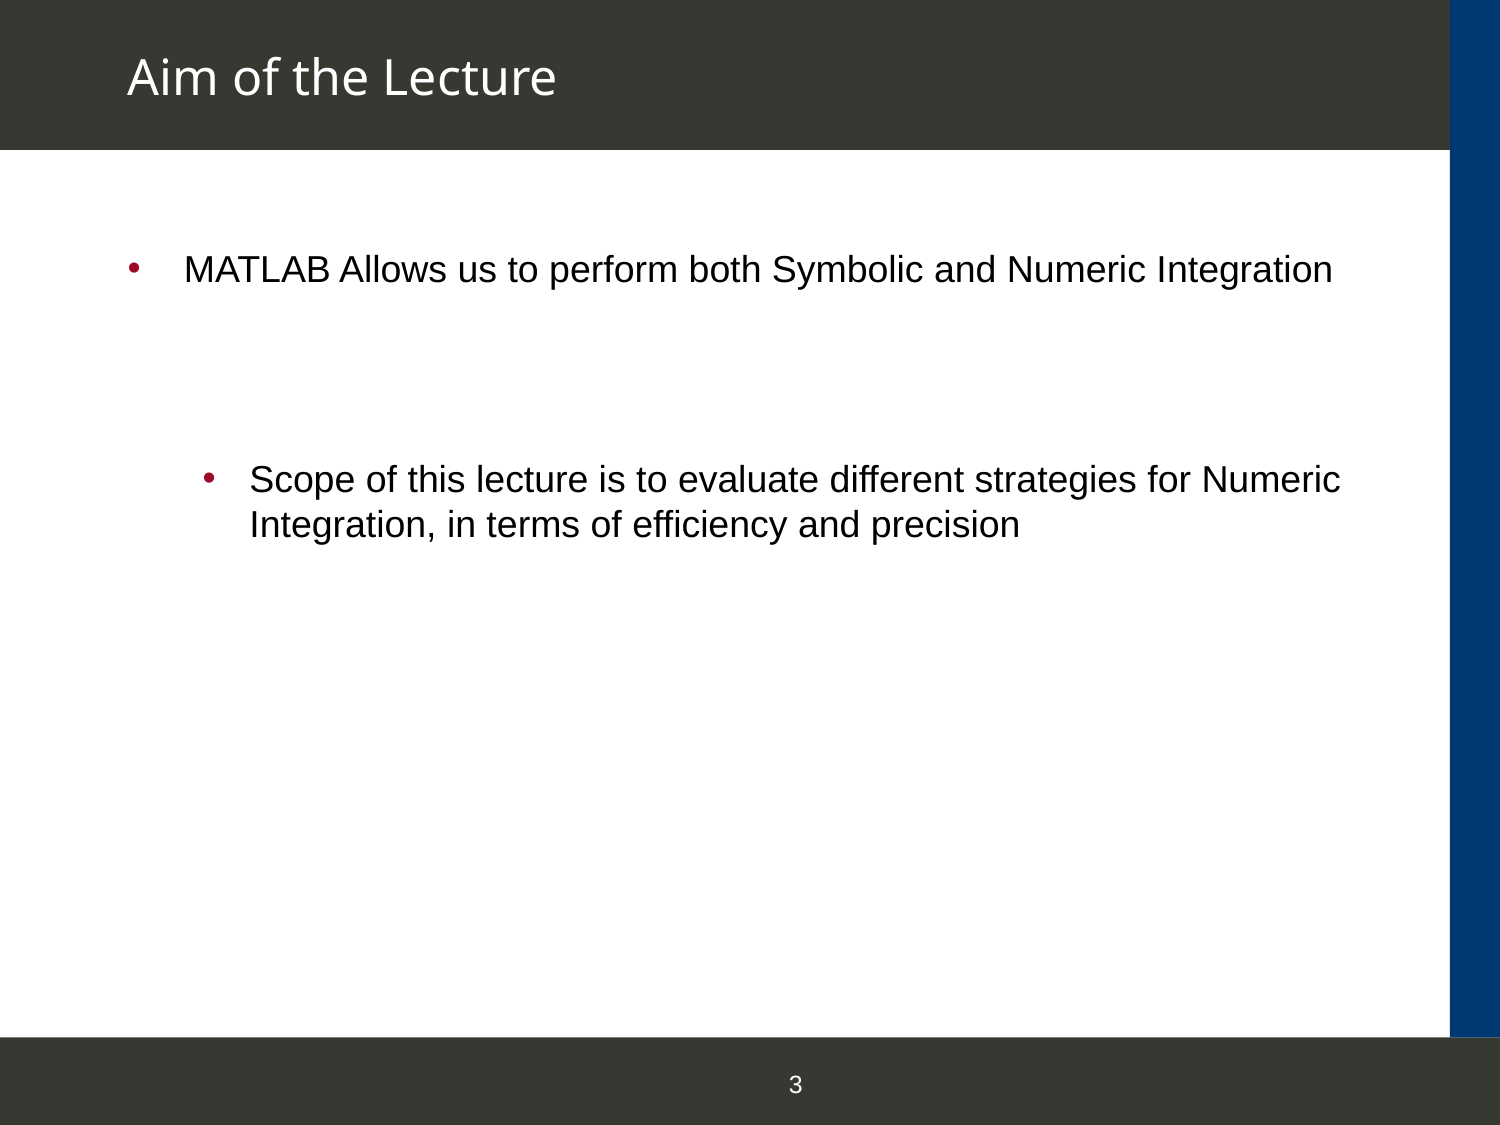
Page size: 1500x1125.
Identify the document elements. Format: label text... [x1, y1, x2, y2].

title Aim of the Lecture [112, 37, 1450, 138]
list MATLAB Allows us to perform both Symbolic and Numeric Integration Scope of this lecture is to evaluate different strategies for Numeric Integration, in terms of efficiency and precision [112, 237, 1388, 1029]
